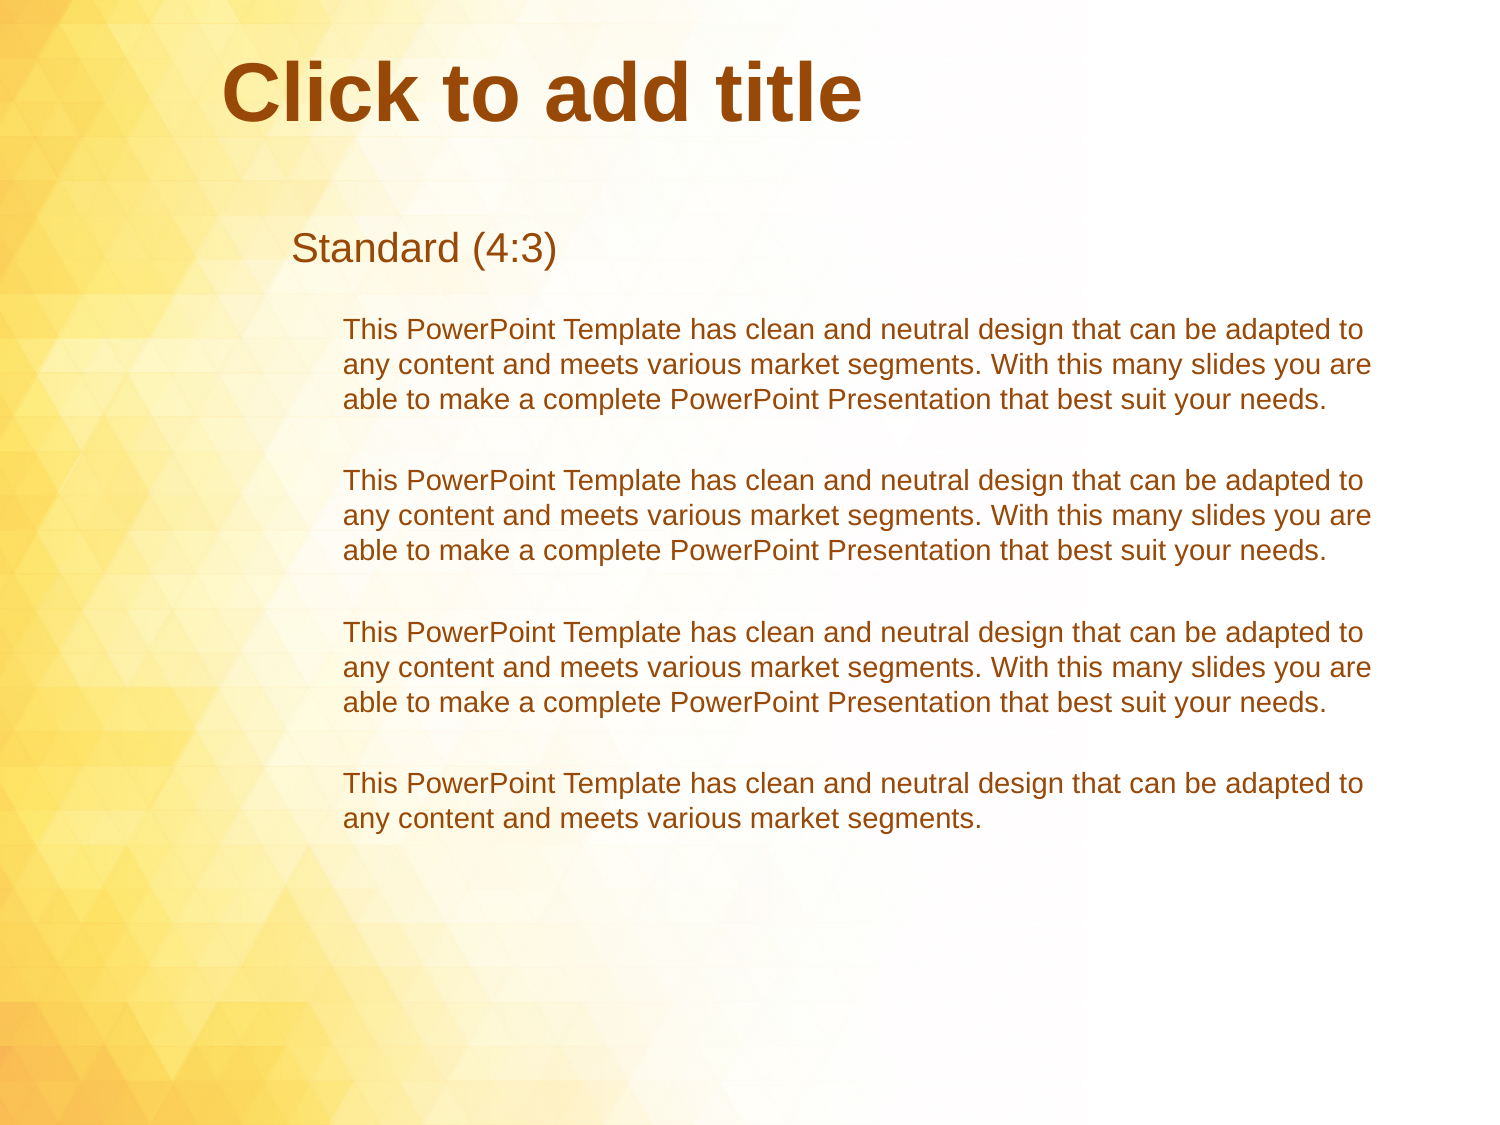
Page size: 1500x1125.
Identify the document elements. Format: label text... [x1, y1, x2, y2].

list This PowerPoint Template has clean and neutral design that can be adapted to any content and meets various market segments. With this many slides you are able to make a complete PowerPoint Presentation that best suit your needs. This PowerPoint Template has clean and neutral design that can be adapted to any content and meets various market segments. With this many slides you are able to make a complete PowerPoint Presentation that best suit your needs. This PowerPoint Template has clean and neutral design that can be adapted to any content and meets various market segments. With this many slides you are able to make a complete PowerPoint Presentation that best suit your needs. This PowerPoint Template has clean and neutral design that can be adapted to any content and meets various market segments. [277, 302, 1427, 984]
list Standard (4:3) [276, 208, 1425, 284]
picture [0, 0, 1500, 1125]
title Click to add title [183, 0, 1500, 176]
